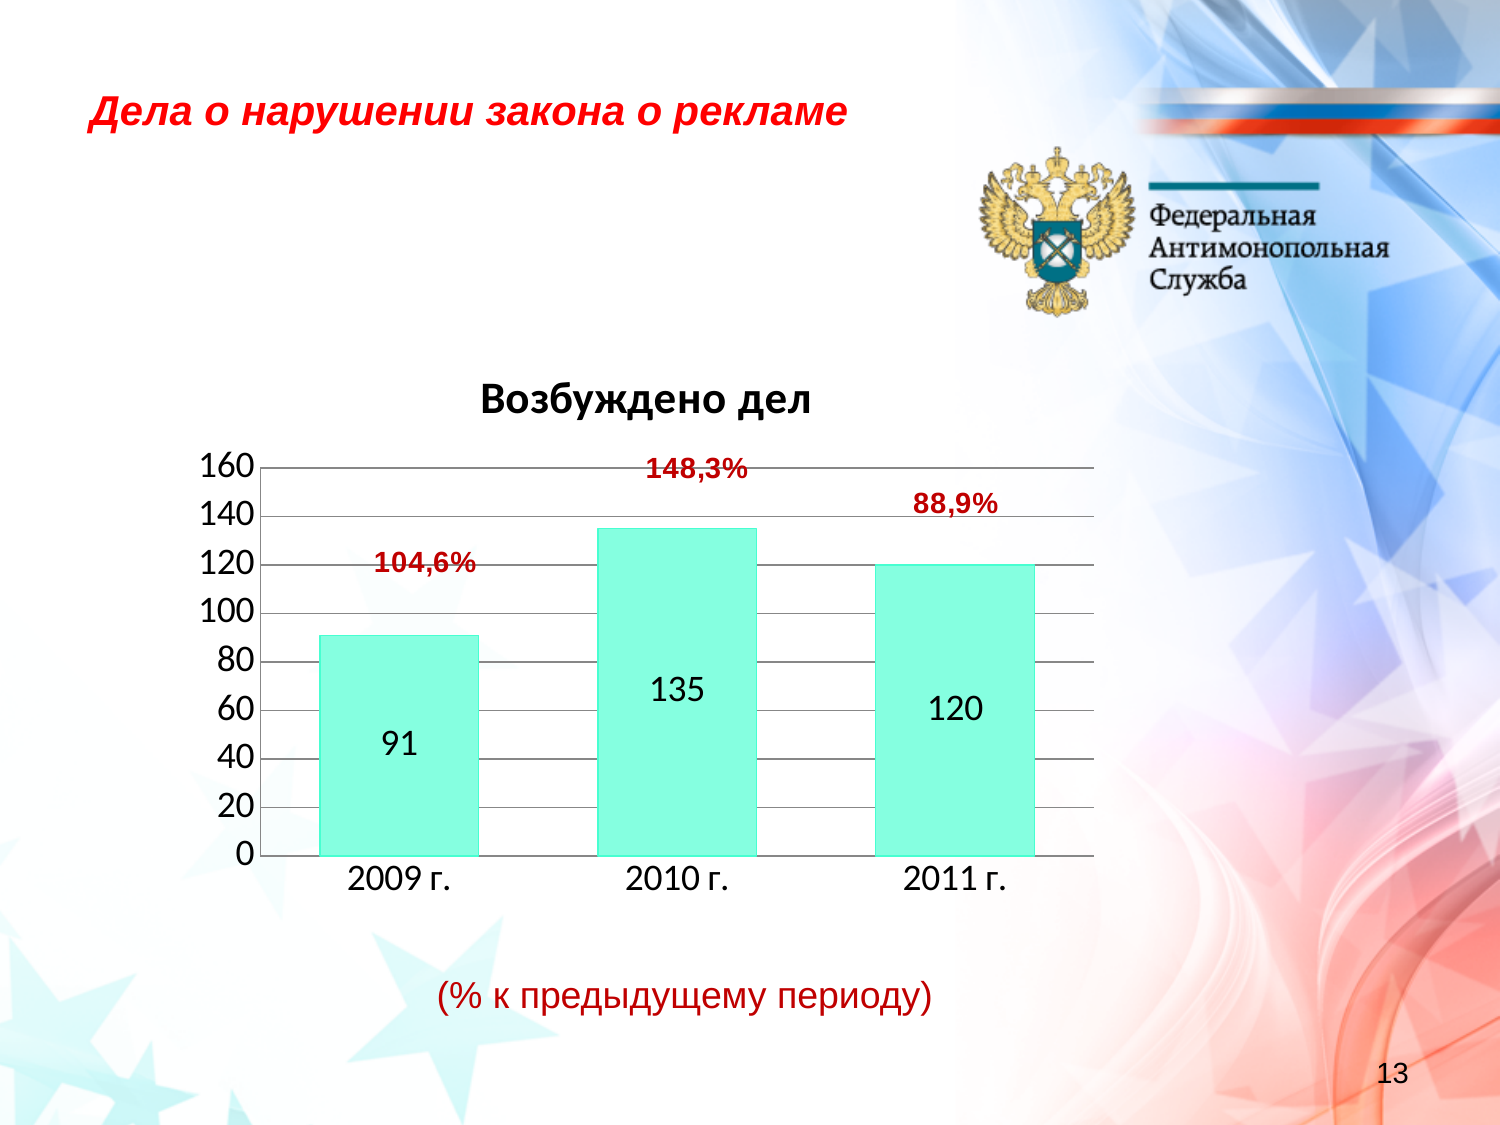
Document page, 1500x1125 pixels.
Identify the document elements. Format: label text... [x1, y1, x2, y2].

chart [179, 346, 1113, 912]
slide_number 13 [1074, 1042, 1424, 1102]
text_box Дела о нарушении закона о рекламе [74, 14, 1425, 203]
text_box (% к предыдущему периоду) [159, 964, 1211, 1024]
picture [0, 0, 1500, 1125]
